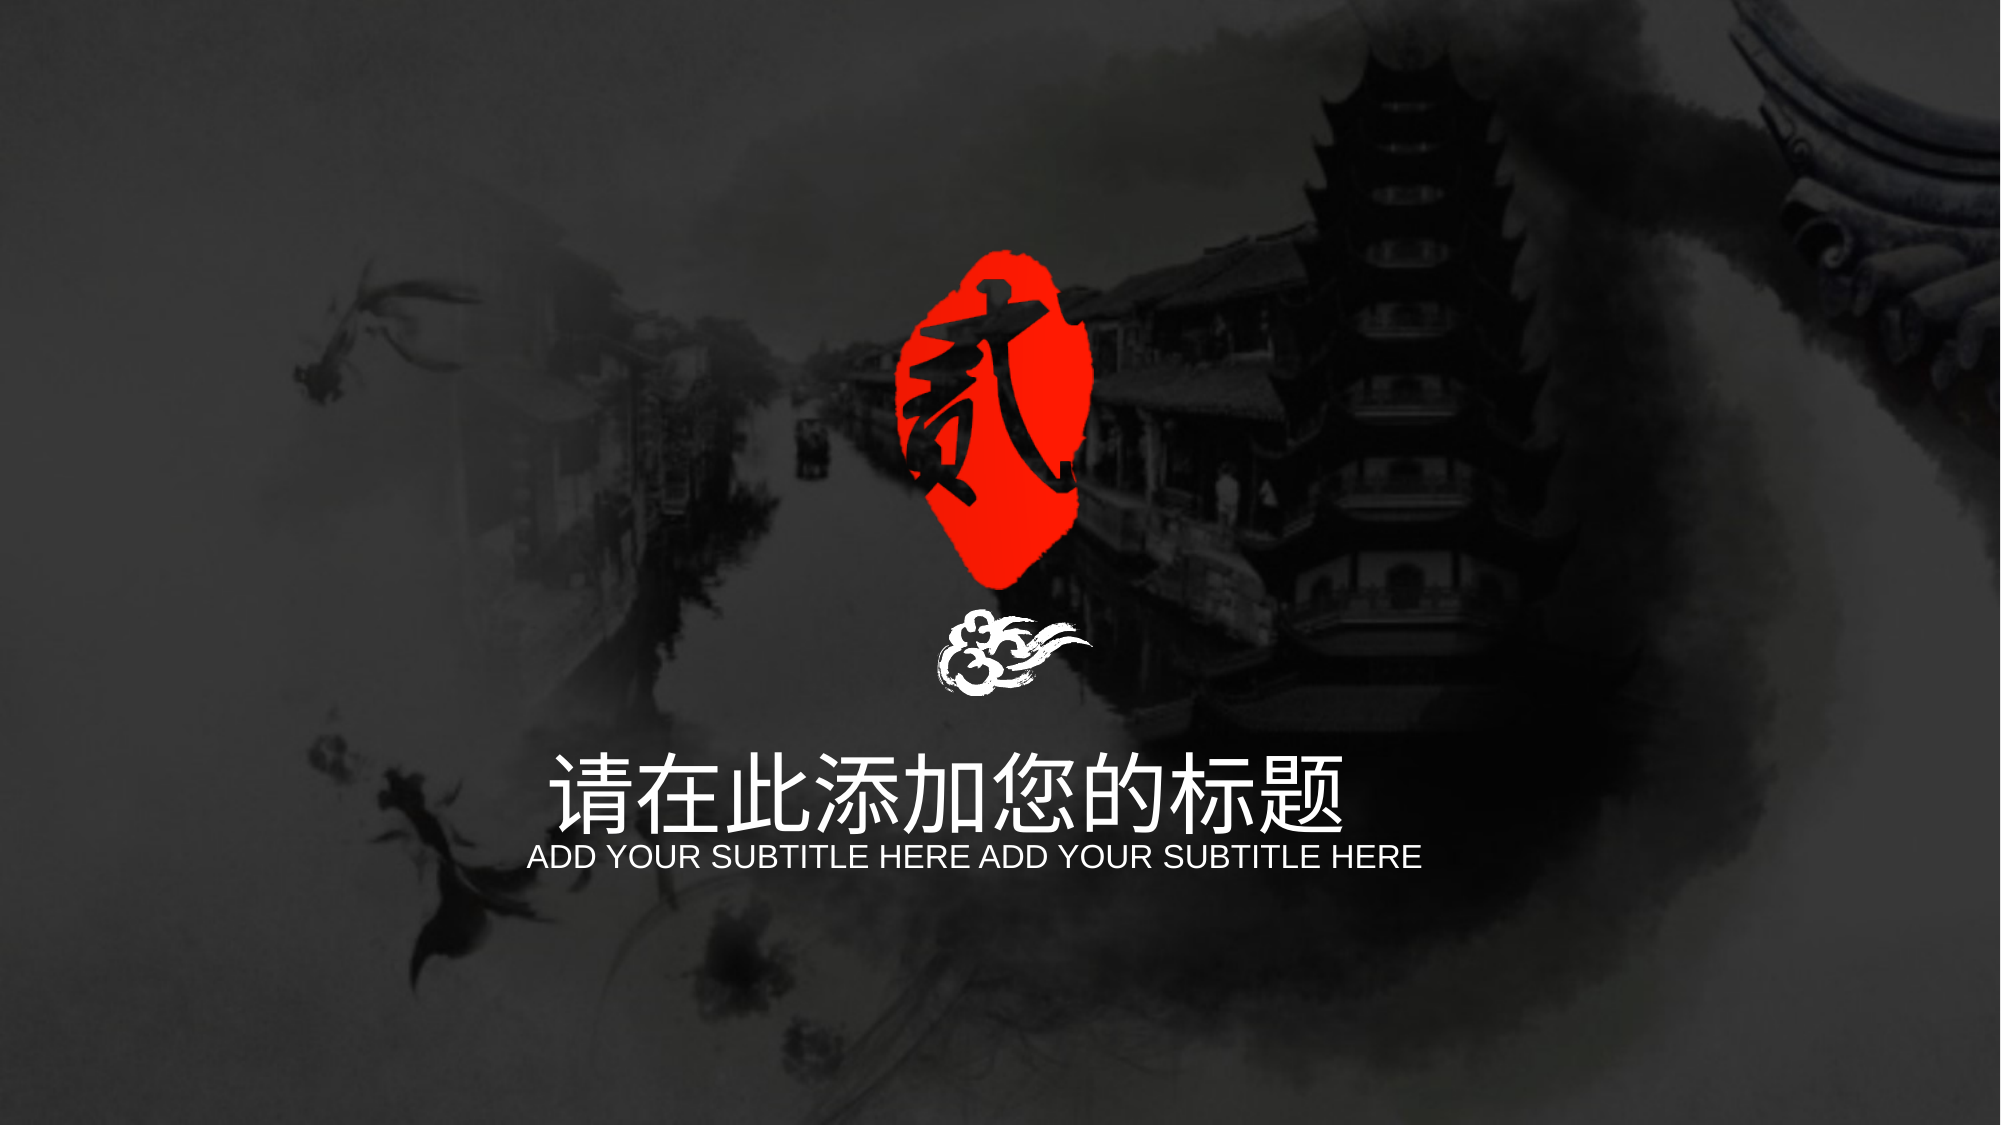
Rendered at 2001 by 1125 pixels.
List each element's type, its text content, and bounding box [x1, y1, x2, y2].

picture [0, 0, 2001, 1125]
text_box 请在此添加您的标题 [531, 731, 1563, 853]
text_box ADD YOUR SUBTITLE HERE ADD YOUR SUBTITLE HERE [511, 828, 1512, 883]
